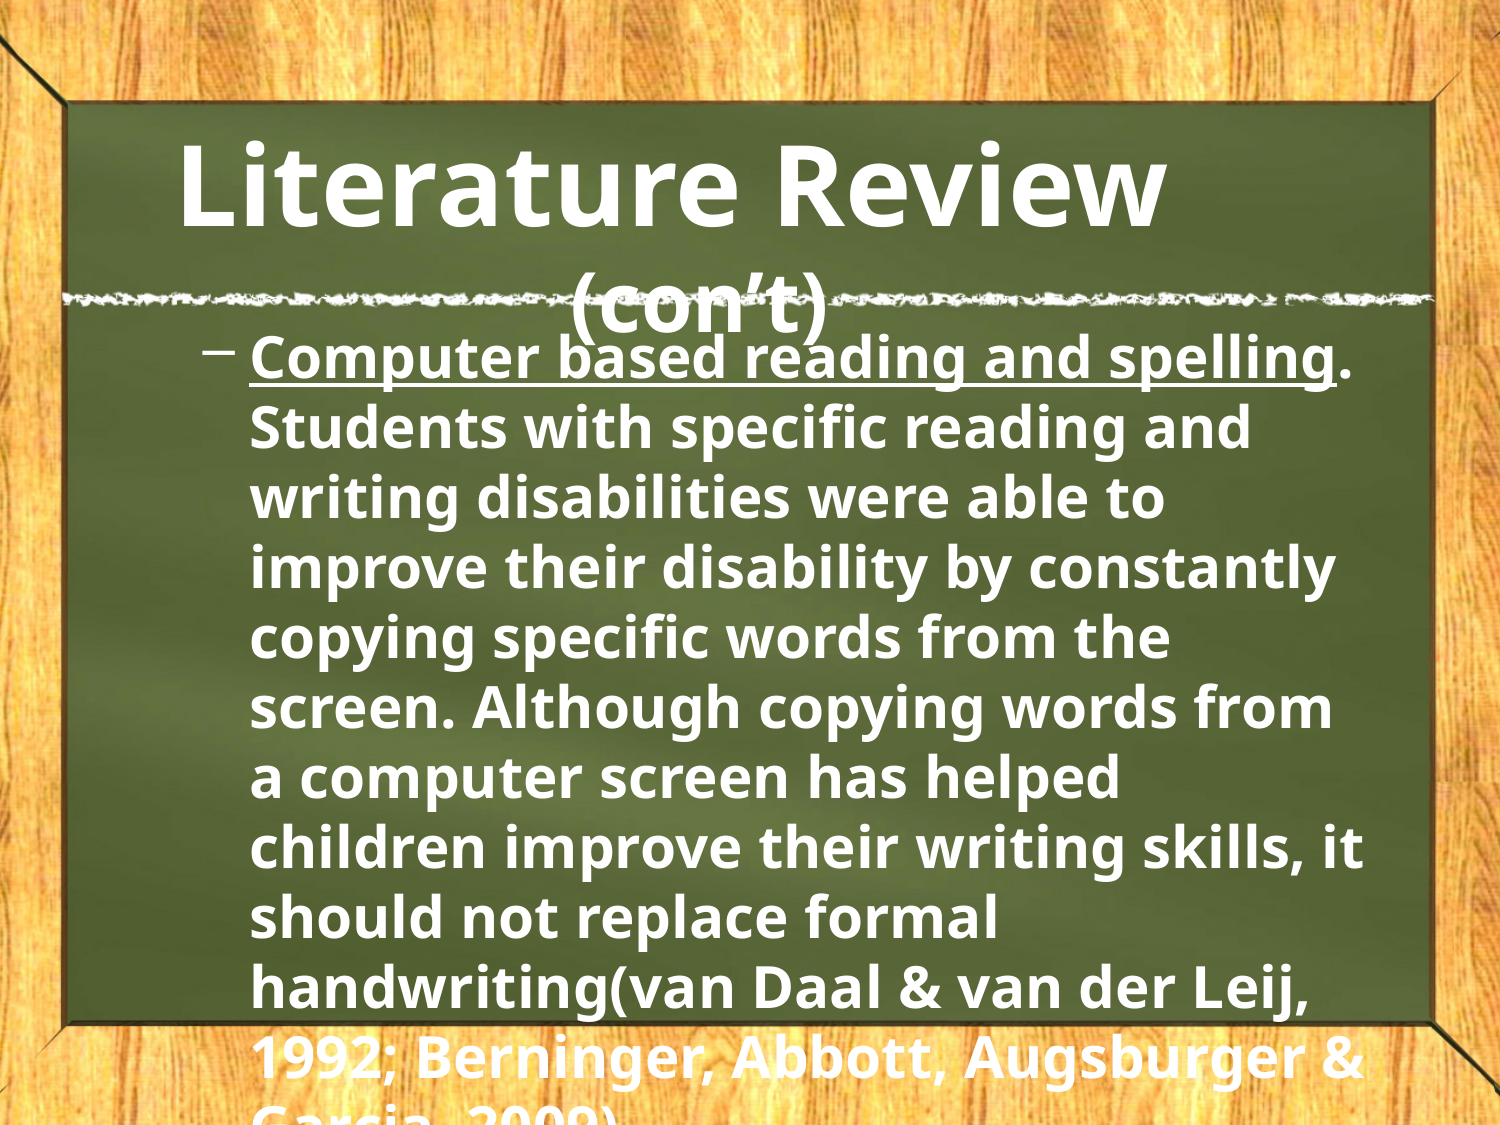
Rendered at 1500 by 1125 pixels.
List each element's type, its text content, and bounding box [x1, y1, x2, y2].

list Computer based reading and spelling. Students with specific reading and writing disabilities were able to improve their disability by constantly copying specific words from the screen. Although copying words from a computer screen has helped children improve their writing skills, it should not replace formal handwriting(van Daal & van der Leij, 1992; Berninger, Abbott, Augsburger & Garcia, 2009). [112, 312, 1388, 988]
title Literature Review (con’t) [112, 137, 1288, 312]
picture [0, 0, 1500, 1125]
